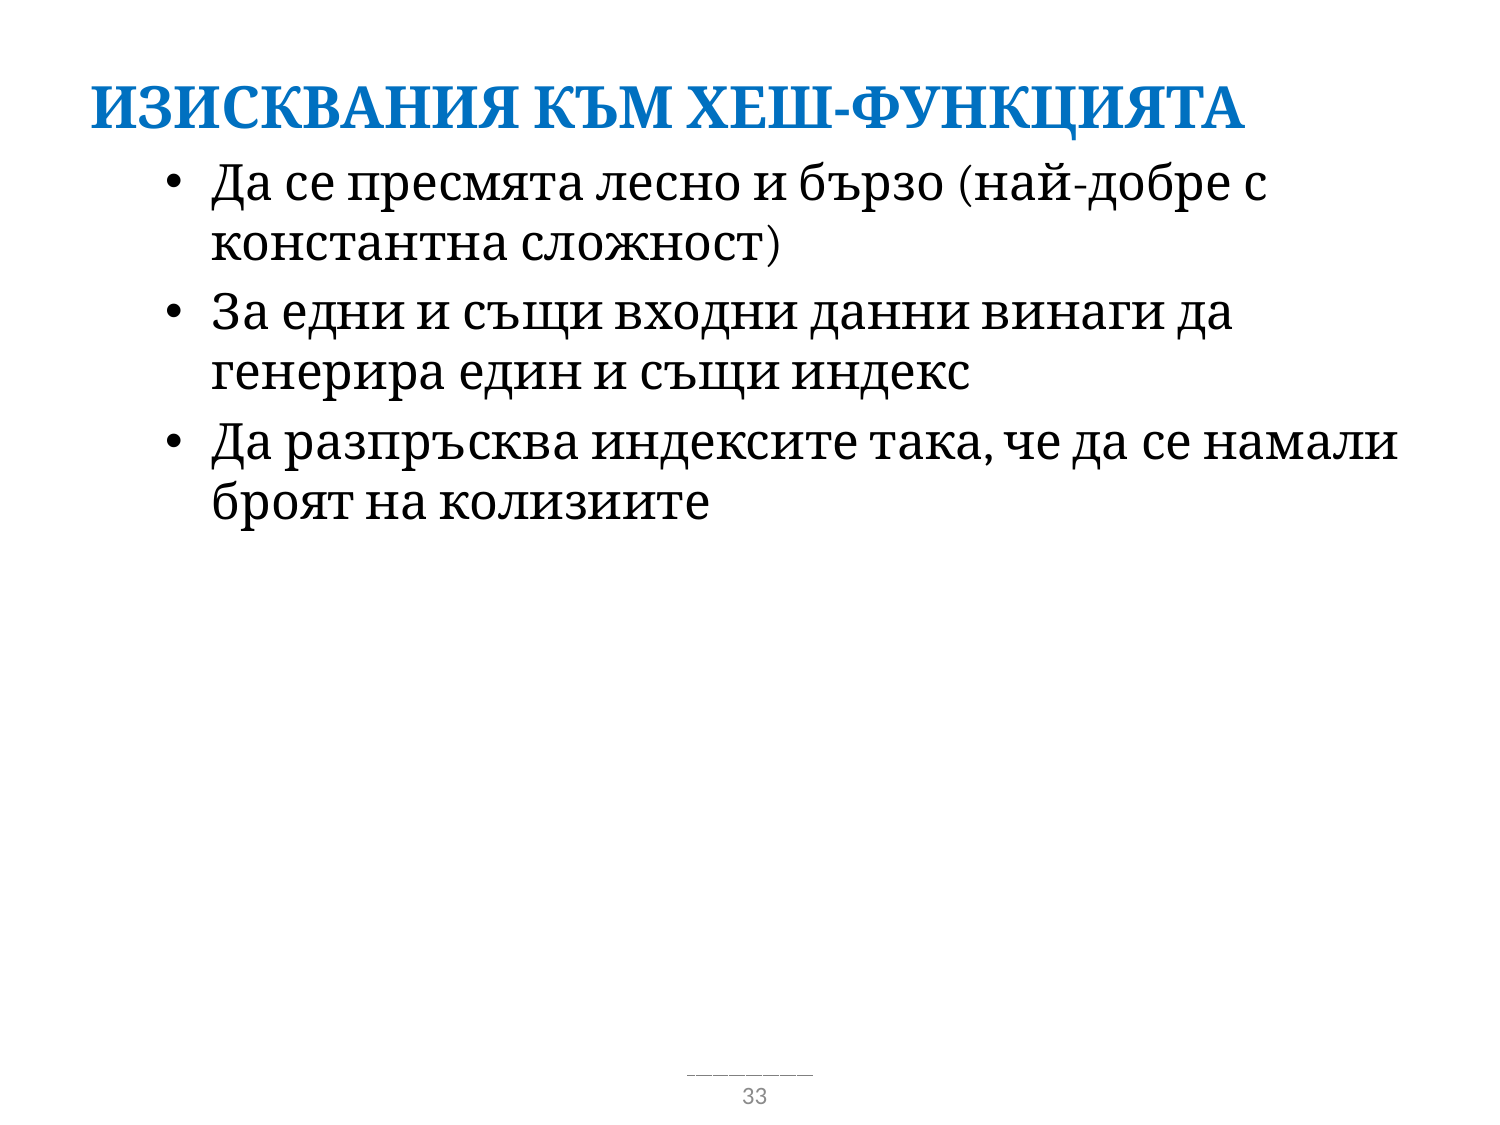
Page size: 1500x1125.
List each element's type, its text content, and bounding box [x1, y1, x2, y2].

slide_number 33 [579, 1065, 930, 1125]
list Изисквания към хеш-функцията Да се пресмята лесно и бързо (най-добре с константна сложност) За едни и същи входни данни винаги да генерира един и същи индекс Да разпръсква индексите така, че да се намали броят на колизиите [75, 62, 1450, 1063]
